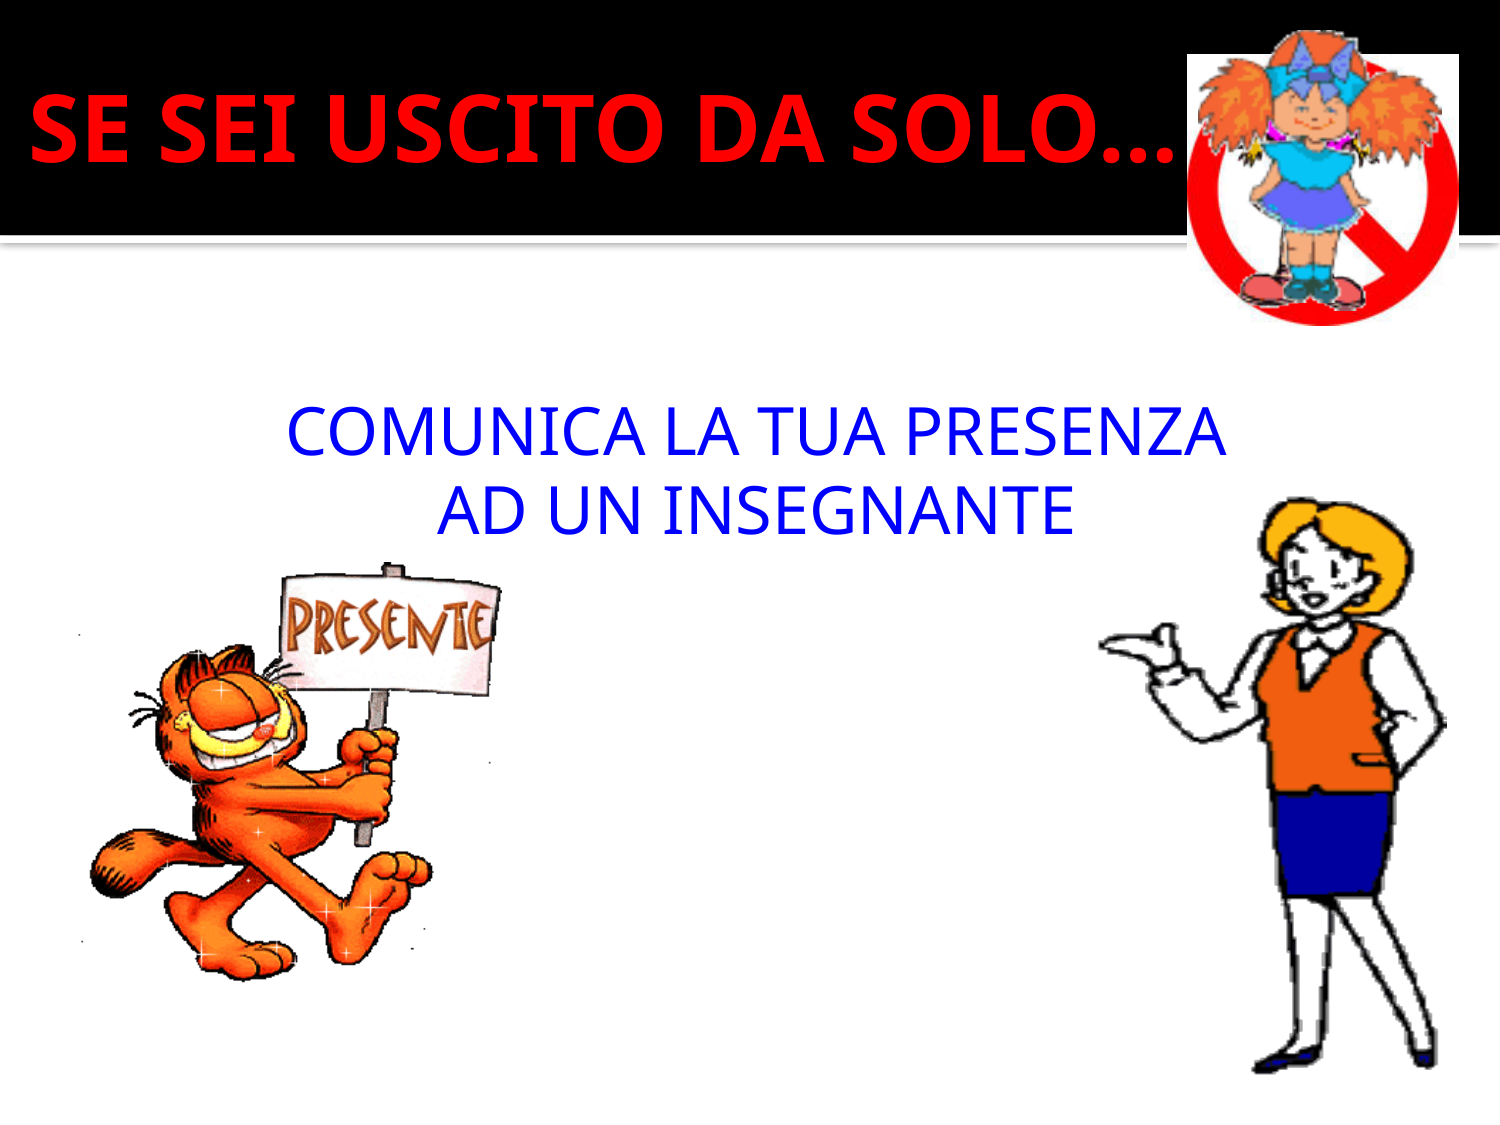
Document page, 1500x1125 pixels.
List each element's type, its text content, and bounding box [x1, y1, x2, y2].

list COMUNICA LA TUA PRESENZA AD UN INSEGNANTE [0, 373, 1500, 598]
picture [76, 562, 502, 988]
picture [1091, 491, 1447, 1079]
title SE SEI USCITO DA SOLO… [0, 30, 1197, 219]
picture [1186, 30, 1459, 327]
